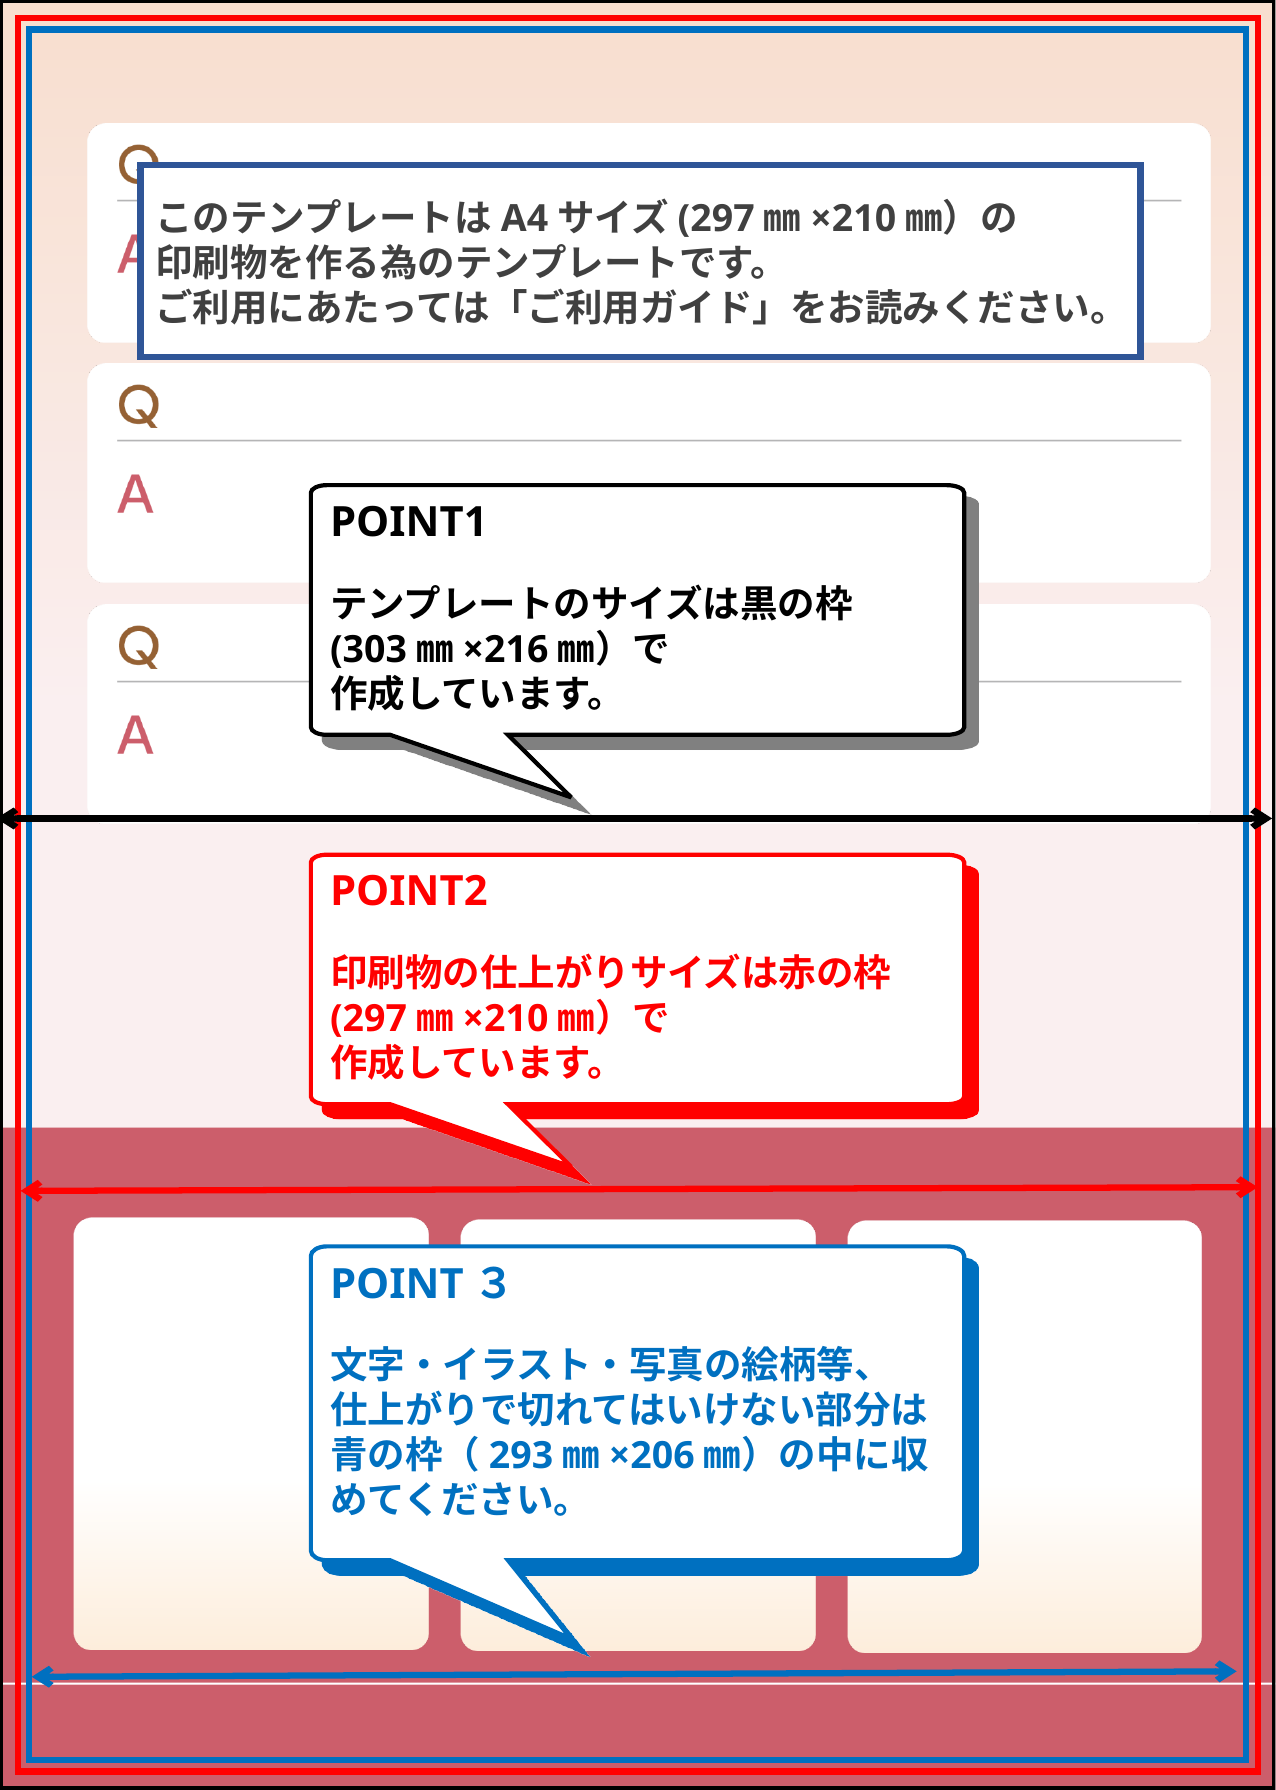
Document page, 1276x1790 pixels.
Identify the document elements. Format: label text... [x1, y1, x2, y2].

text_box [17, 17, 1259, 815]
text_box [20, 1187, 1258, 1191]
text_box POINT2 印刷物の仕上がりサイズは赤の枠(297㎜×210㎜）で 作成しています。 [310, 854, 965, 1167]
text_box POINT1 テンプレートのサイズは黒の枠 (303㎜×216㎜）で 作成しています。 [310, 485, 965, 798]
text_box [28, 822, 1247, 1187]
text_box [28, 1191, 1247, 1761]
text_box POINT３ 文字・イラスト・写真の絵柄等、 仕上がりで切れてはいけない部分は 青の枠（293㎜×206㎜）の中に収めてください。 [310, 1246, 965, 1639]
text_box このテンプレートはA4サイズ(297㎜×210㎜）の 印刷物を作る為のテンプレートです。 ご利用にあたっては「ご利用ガイド」をお読みください。 [140, 164, 1142, 358]
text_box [31, 1671, 1237, 1677]
text_box [0, 0, 1276, 1790]
text_box [28, 28, 1247, 815]
text_box [17, 822, 1259, 1773]
